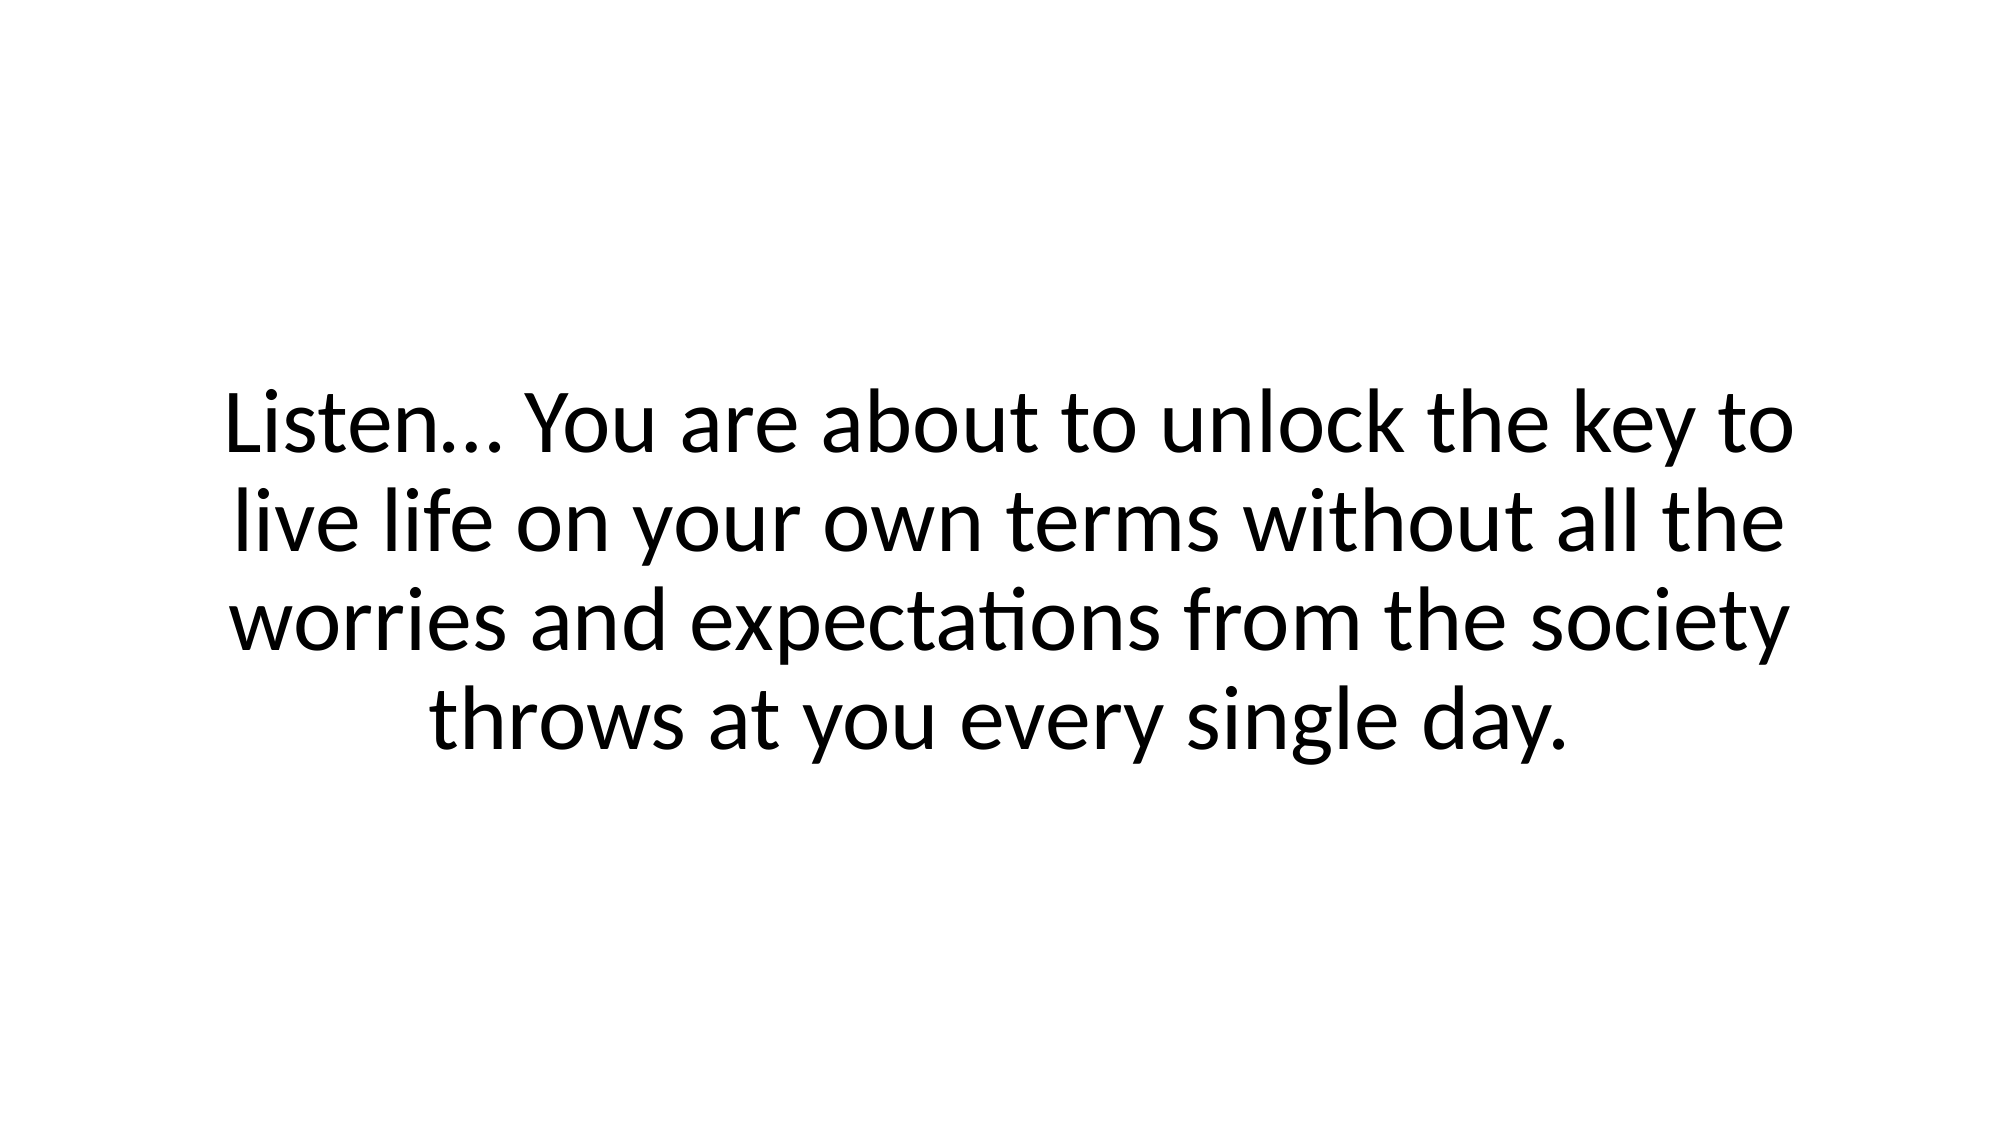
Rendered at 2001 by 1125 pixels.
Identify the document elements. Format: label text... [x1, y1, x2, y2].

list Listen… You are about to unlock the key to live life on your own terms without all the worries and expectations from the society throws at you every single day. [152, 365, 1869, 906]
